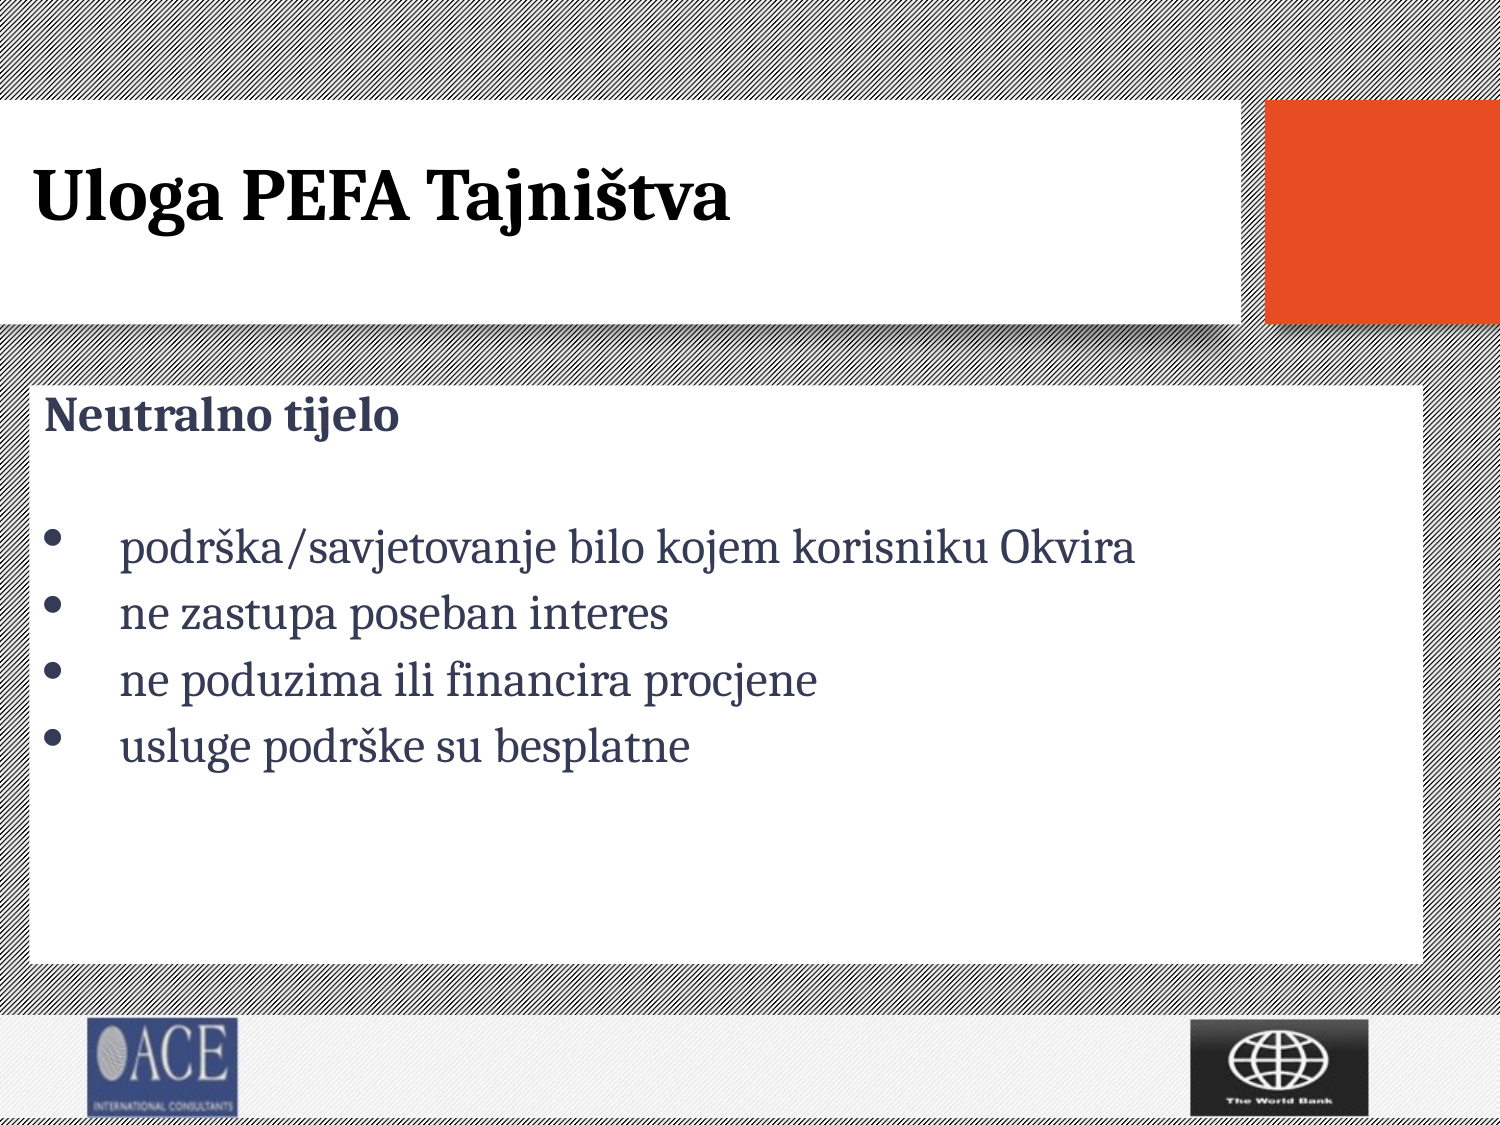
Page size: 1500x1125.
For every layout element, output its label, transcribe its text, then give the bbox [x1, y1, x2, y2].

picture [0, 0, 1500, 1125]
title Uloga PEFA Tajništva [17, 124, 1259, 268]
list Neutralno tijelo podrška/savjetovanje bilo kojem korisniku Okvira ne zastupa poseban interes ne poduzima ili financira procjene usluge podrške su besplatne [29, 385, 1424, 965]
